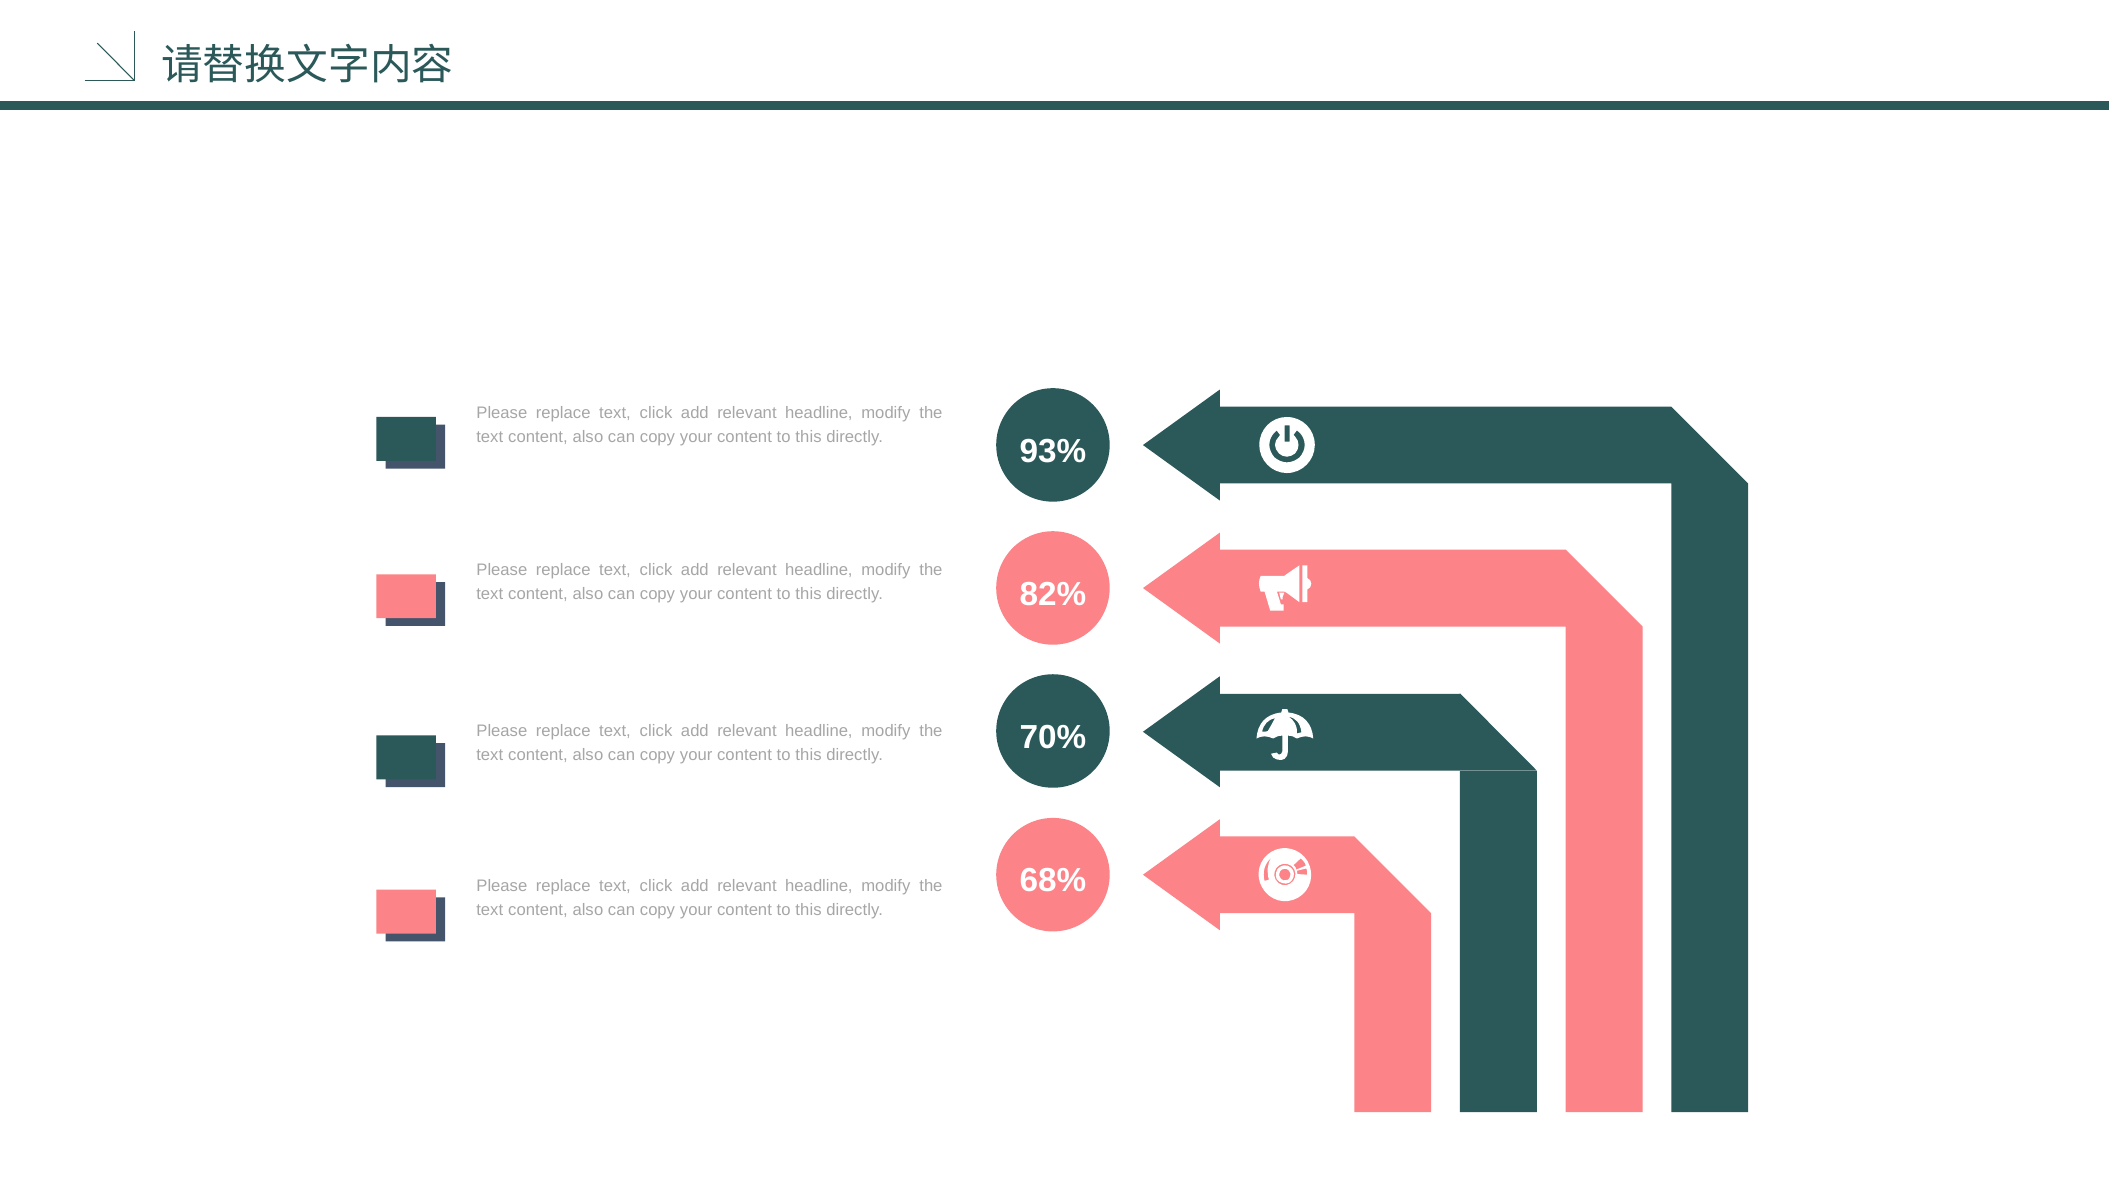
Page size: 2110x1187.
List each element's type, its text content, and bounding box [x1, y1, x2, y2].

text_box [1142, 389, 1749, 1112]
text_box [996, 817, 1110, 932]
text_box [376, 889, 446, 942]
text_box Please replace text, click add relevant headline, modify the text content, also can copy your content to this directly. [461, 708, 959, 772]
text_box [376, 735, 446, 788]
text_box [376, 416, 446, 469]
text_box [996, 674, 1110, 788]
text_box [996, 388, 1110, 502]
text_box Please replace text, click add relevant headline, modify the text content, also can copy your content to this directly. [461, 863, 959, 926]
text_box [376, 574, 446, 626]
text_box Please replace text, click add relevant headline, modify the text content, also can copy your content to this directly. [461, 547, 959, 611]
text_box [996, 531, 1110, 645]
text_box 请替换文字内容 [145, 22, 500, 94]
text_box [1142, 819, 1432, 1112]
text_box Please replace text, click add relevant headline, modify the text content, also can copy your content to this directly. [461, 390, 959, 453]
